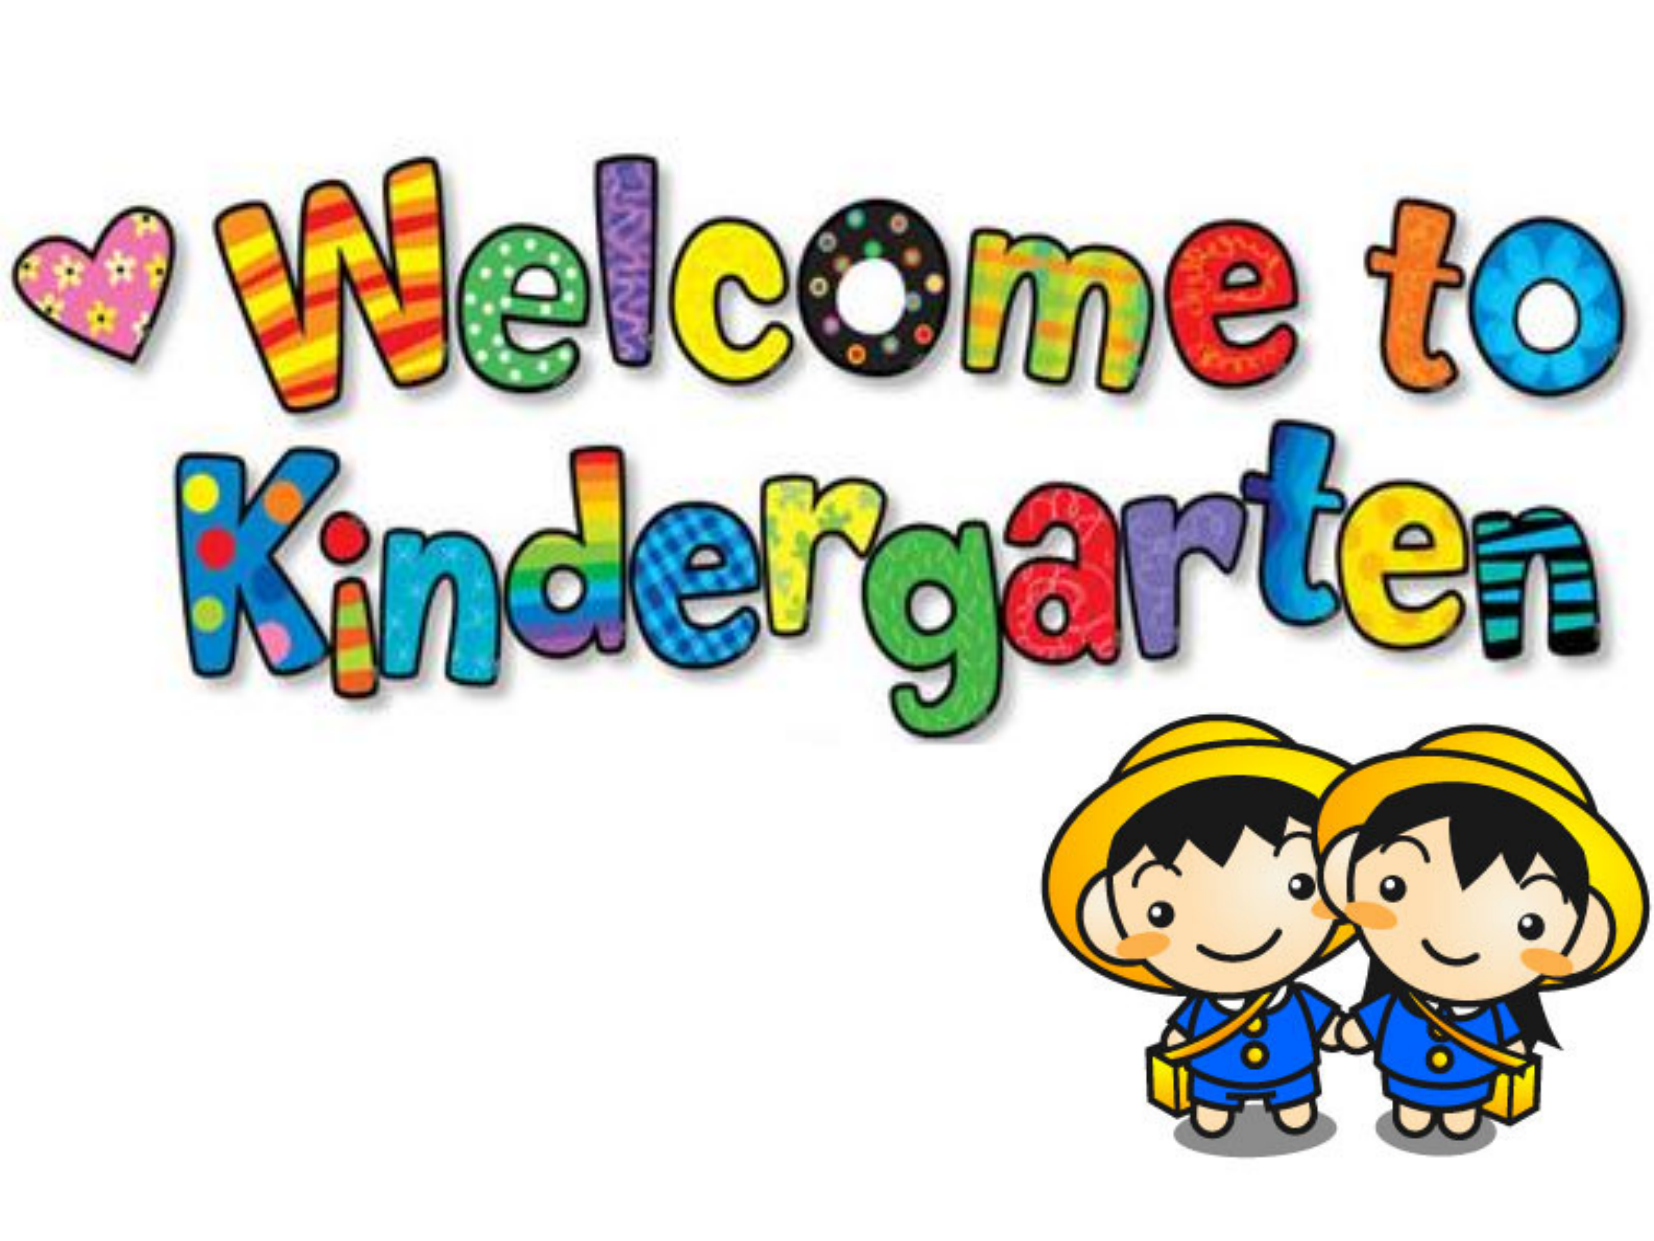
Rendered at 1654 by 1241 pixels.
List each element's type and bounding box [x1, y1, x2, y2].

picture [0, 111, 1654, 1215]
